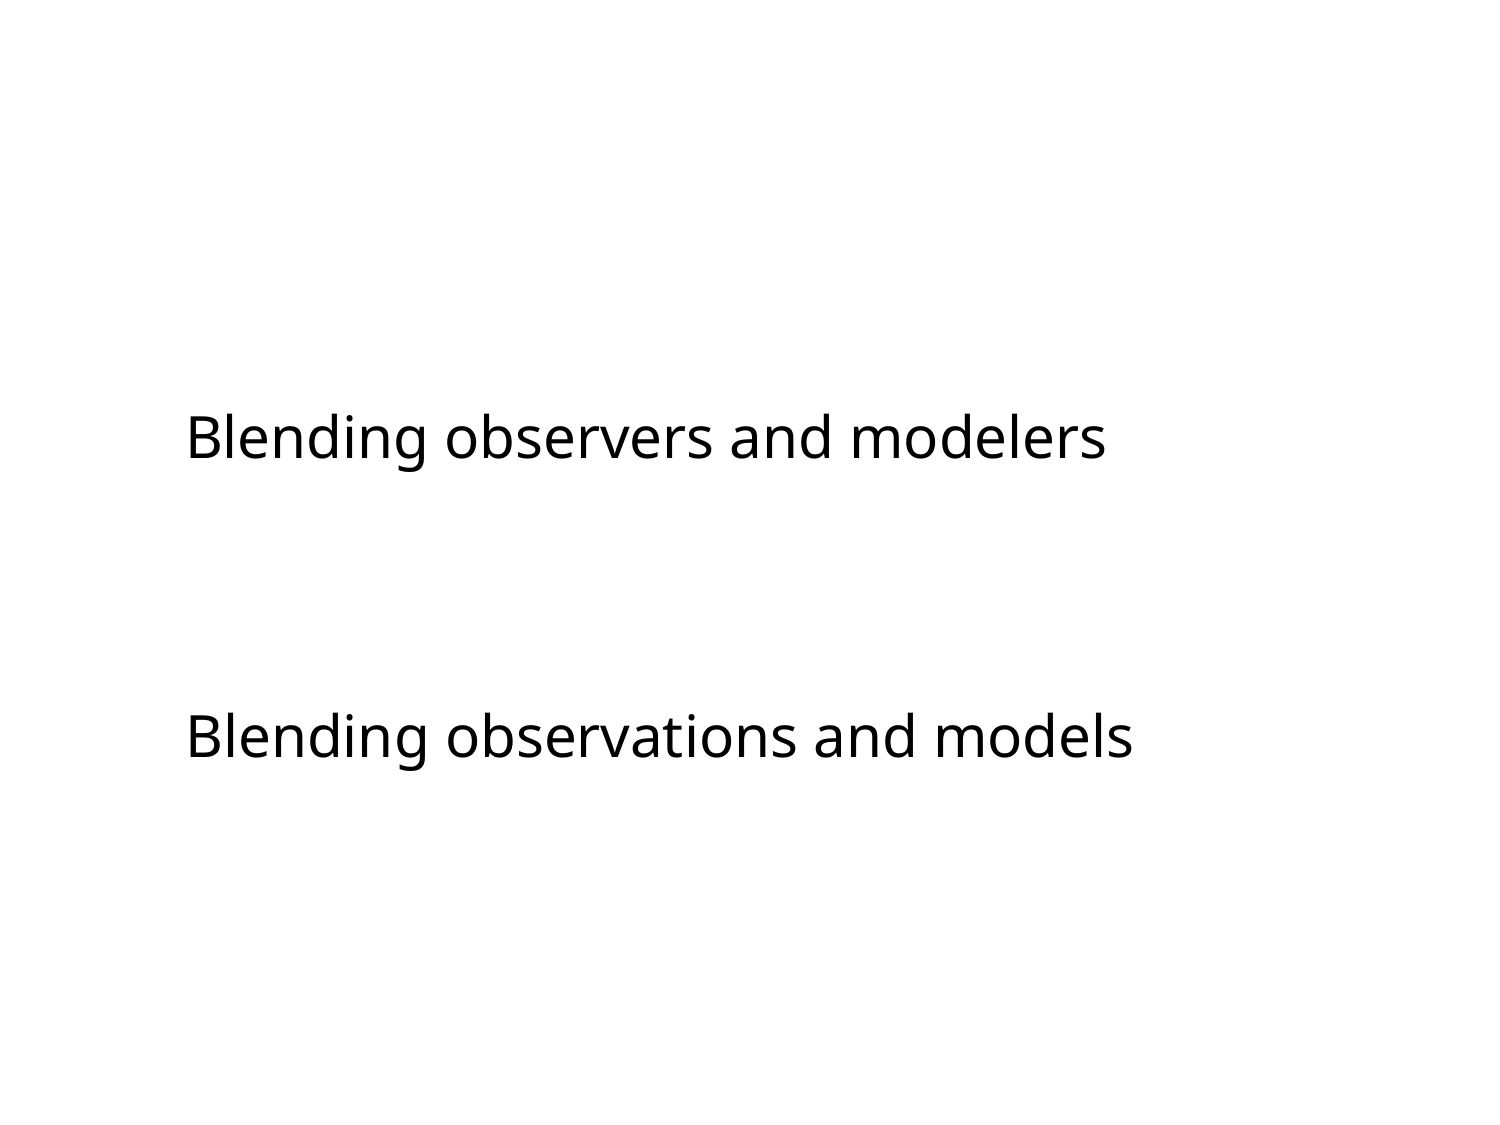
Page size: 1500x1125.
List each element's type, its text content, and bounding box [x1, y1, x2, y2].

text_box Blending observations and models [171, 691, 1188, 777]
text_box Blending observers and modelers [170, 392, 1188, 478]
